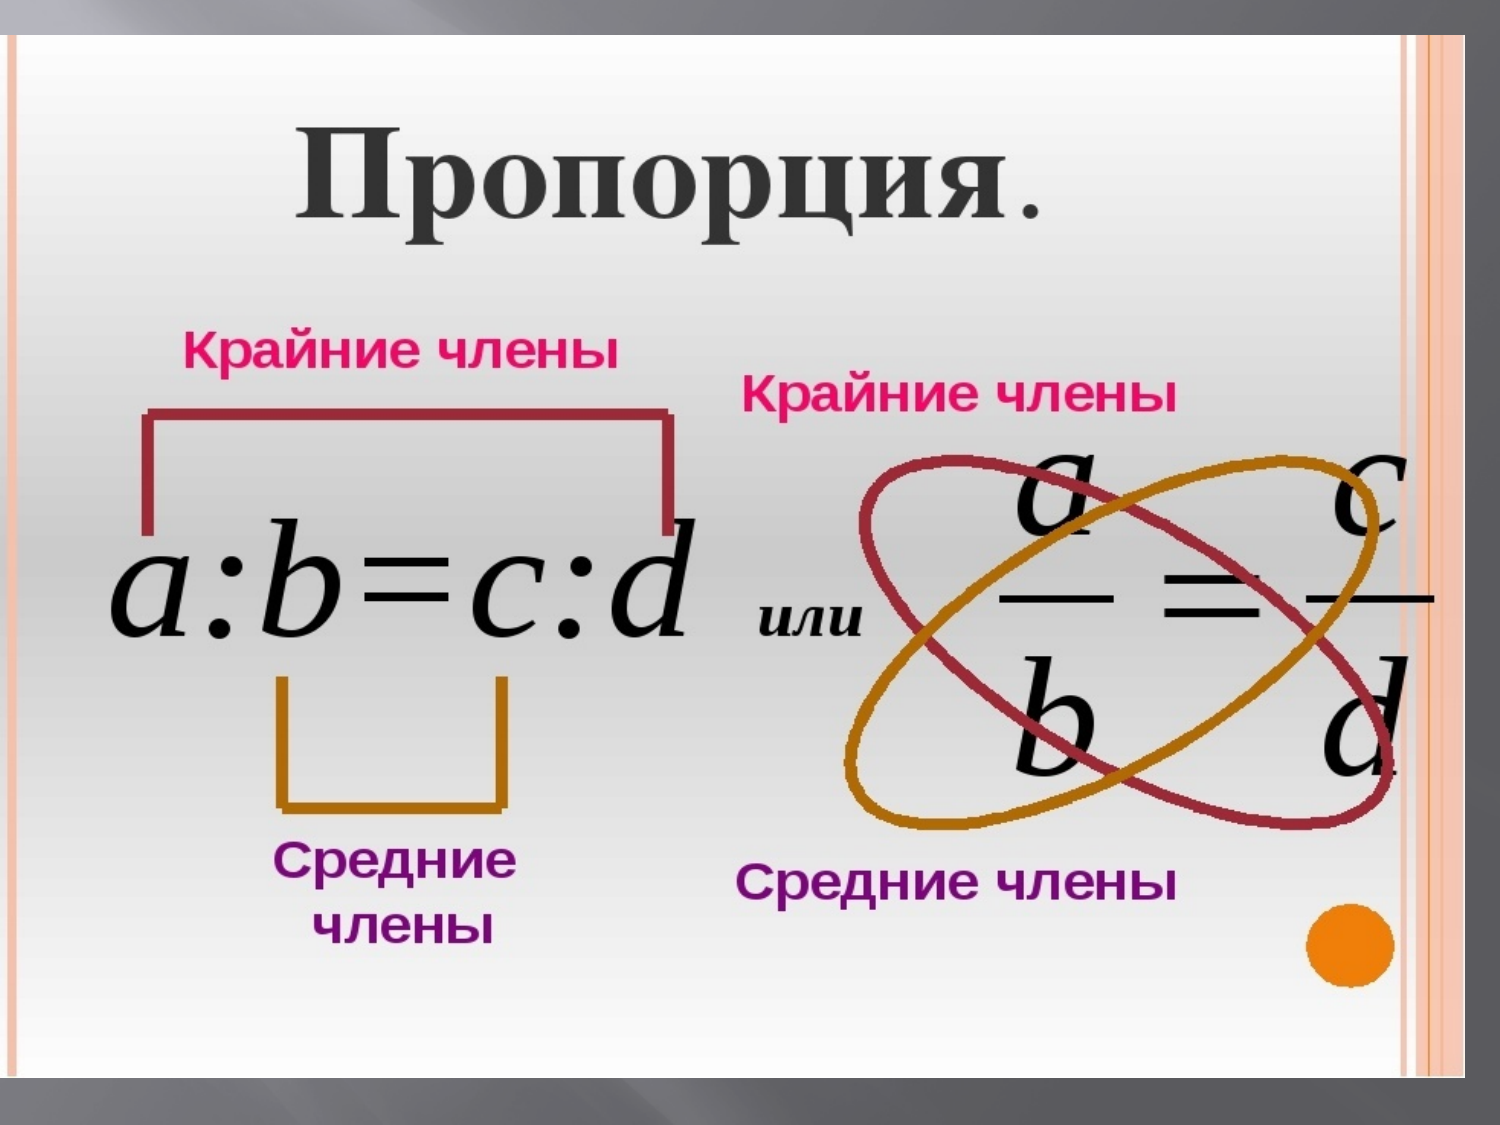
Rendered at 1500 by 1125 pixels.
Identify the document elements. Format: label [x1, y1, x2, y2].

list [0, 34, 1466, 1079]
